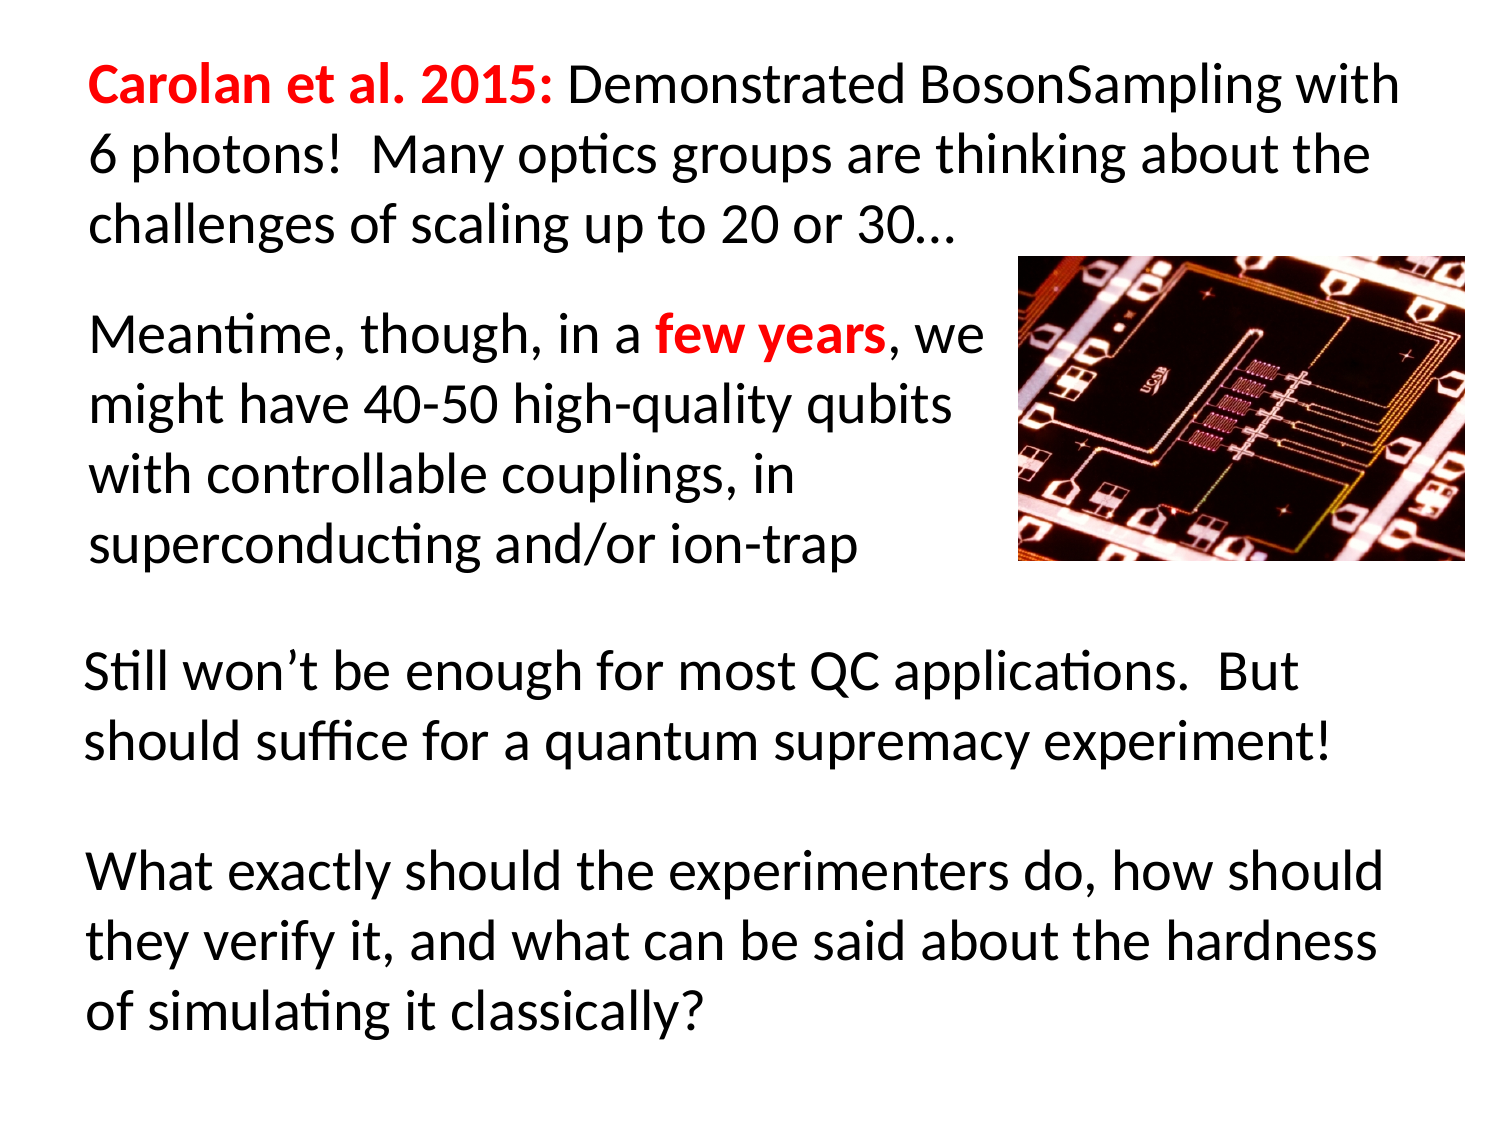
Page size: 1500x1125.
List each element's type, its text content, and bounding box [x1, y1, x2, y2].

text_box Still won’t be enough for most QC applications. But should suffice for a quantum supremacy experiment! [69, 624, 1422, 780]
picture [1018, 255, 1466, 561]
text_box What exactly should the experimenters do, how should they verify it, and what can be said about the hardness of simulating it classically? [70, 825, 1424, 1050]
text_box Carolan et al. 2015: Demonstrated BosonSampling with 6 photons! Many optics groups are thinking about the challenges of scaling up to 20 or 30… [73, 37, 1422, 263]
text_box Meantime, though, in a few years, we might have 40-50 high-quality qubits with controllable couplings, in superconducting and/or ion-trap [73, 287, 1039, 583]
